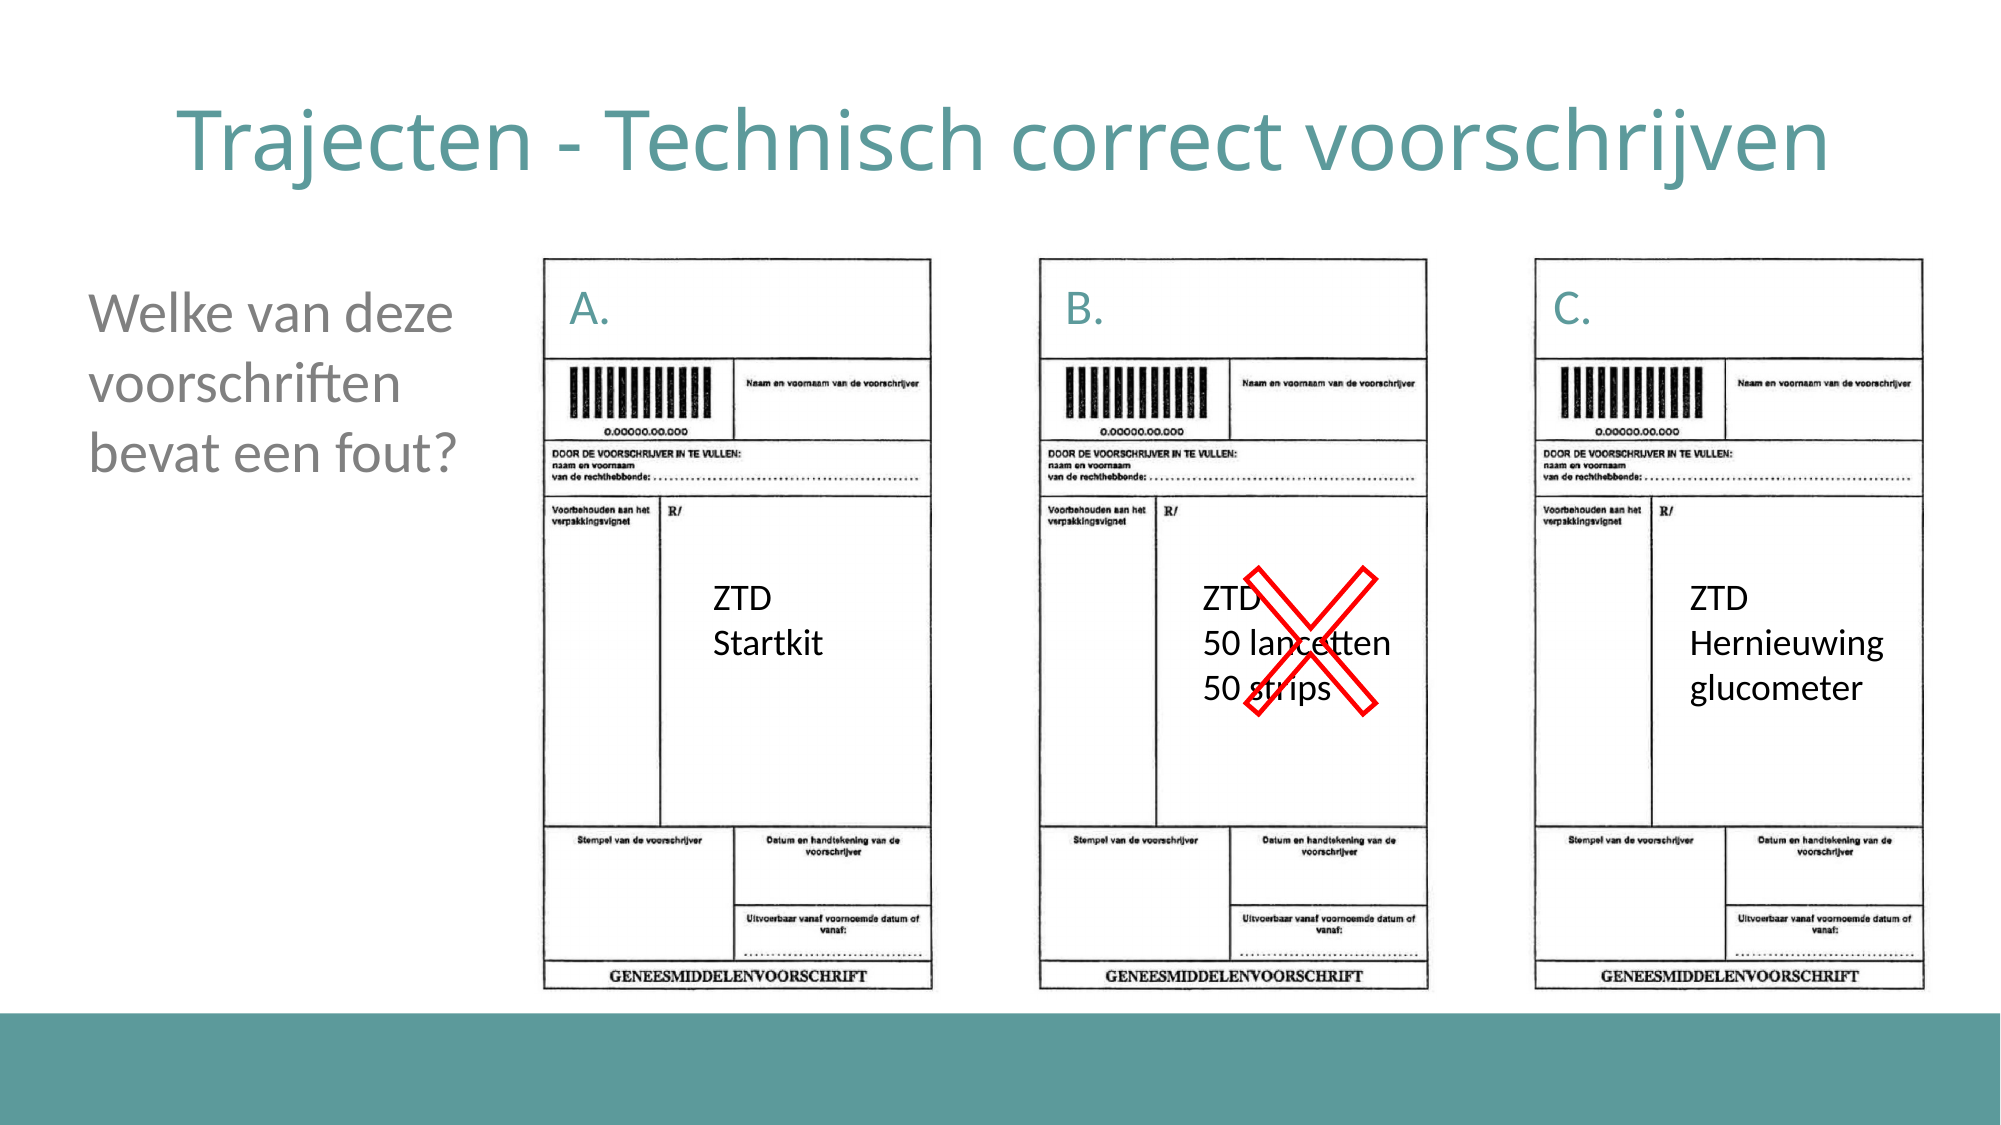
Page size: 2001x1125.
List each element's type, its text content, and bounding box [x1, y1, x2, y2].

text_box Trajecten - Technisch correct voorschrijven [161, 47, 1887, 196]
picture [1526, 249, 1933, 1000]
picture [1030, 249, 1437, 1000]
picture [534, 249, 942, 1000]
text_box Welke van deze voorschriften bevat een fout? [74, 267, 511, 492]
